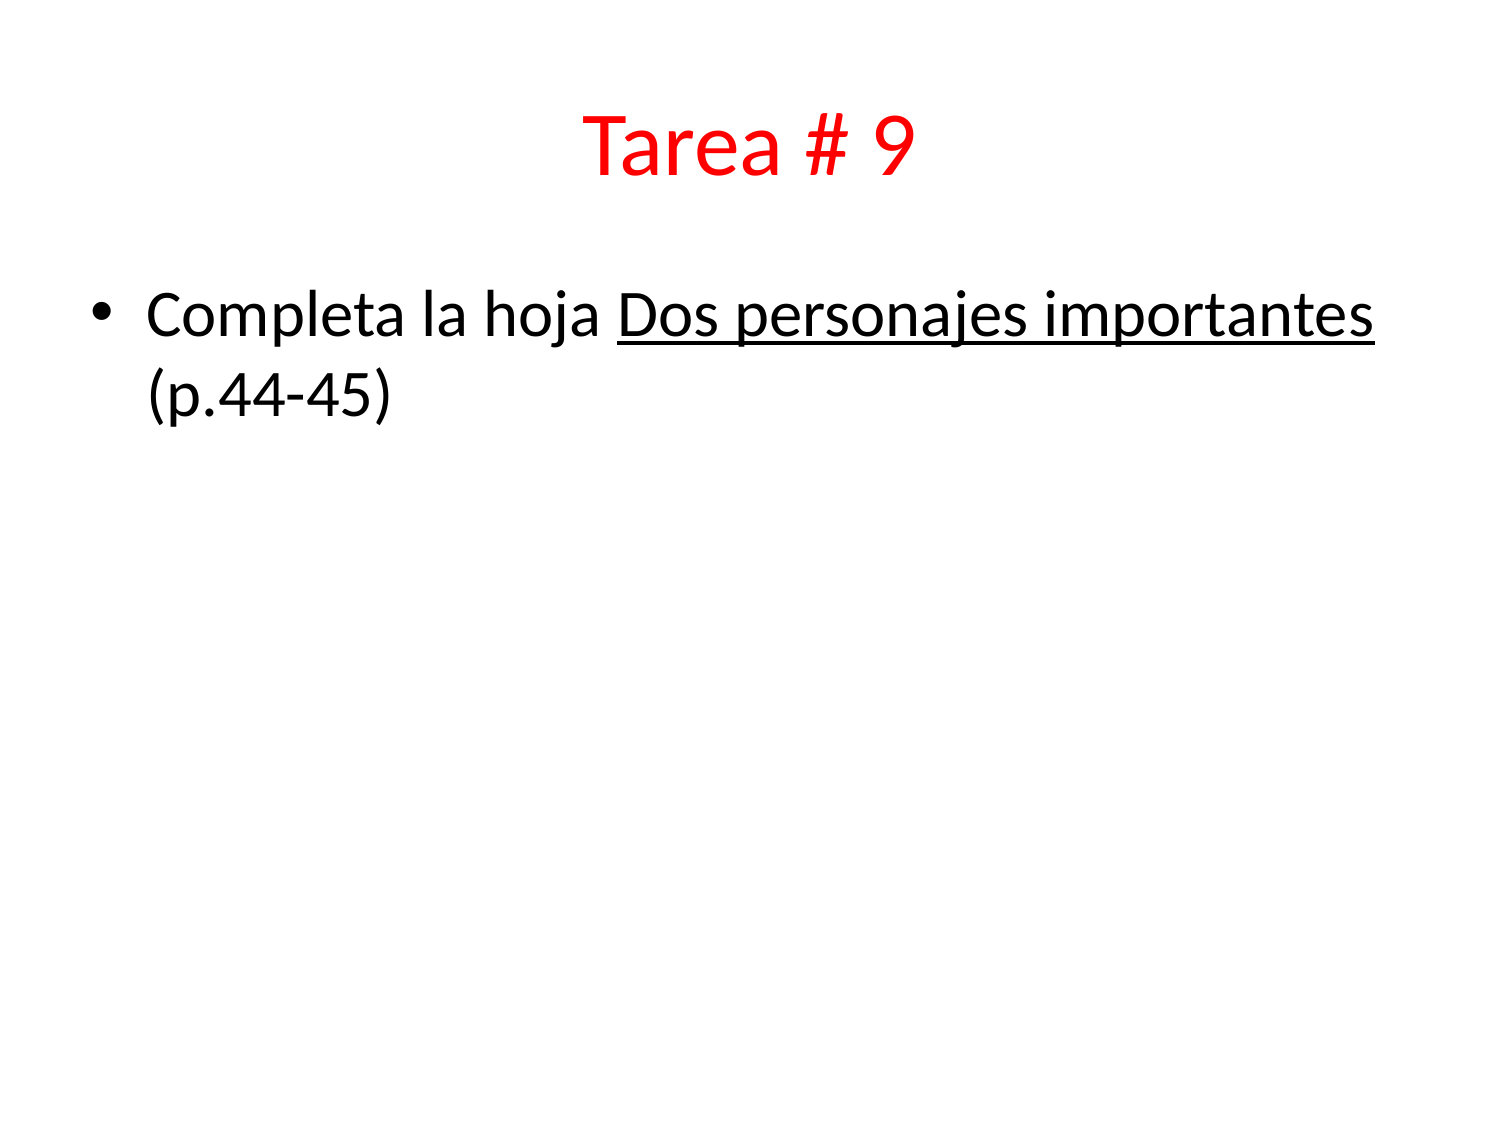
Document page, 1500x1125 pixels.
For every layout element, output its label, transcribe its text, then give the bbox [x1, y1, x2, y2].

list Completa la hoja Dos personajes importantes (p.44-45) [75, 262, 1425, 1005]
title Tarea # 9 [75, 45, 1425, 233]
